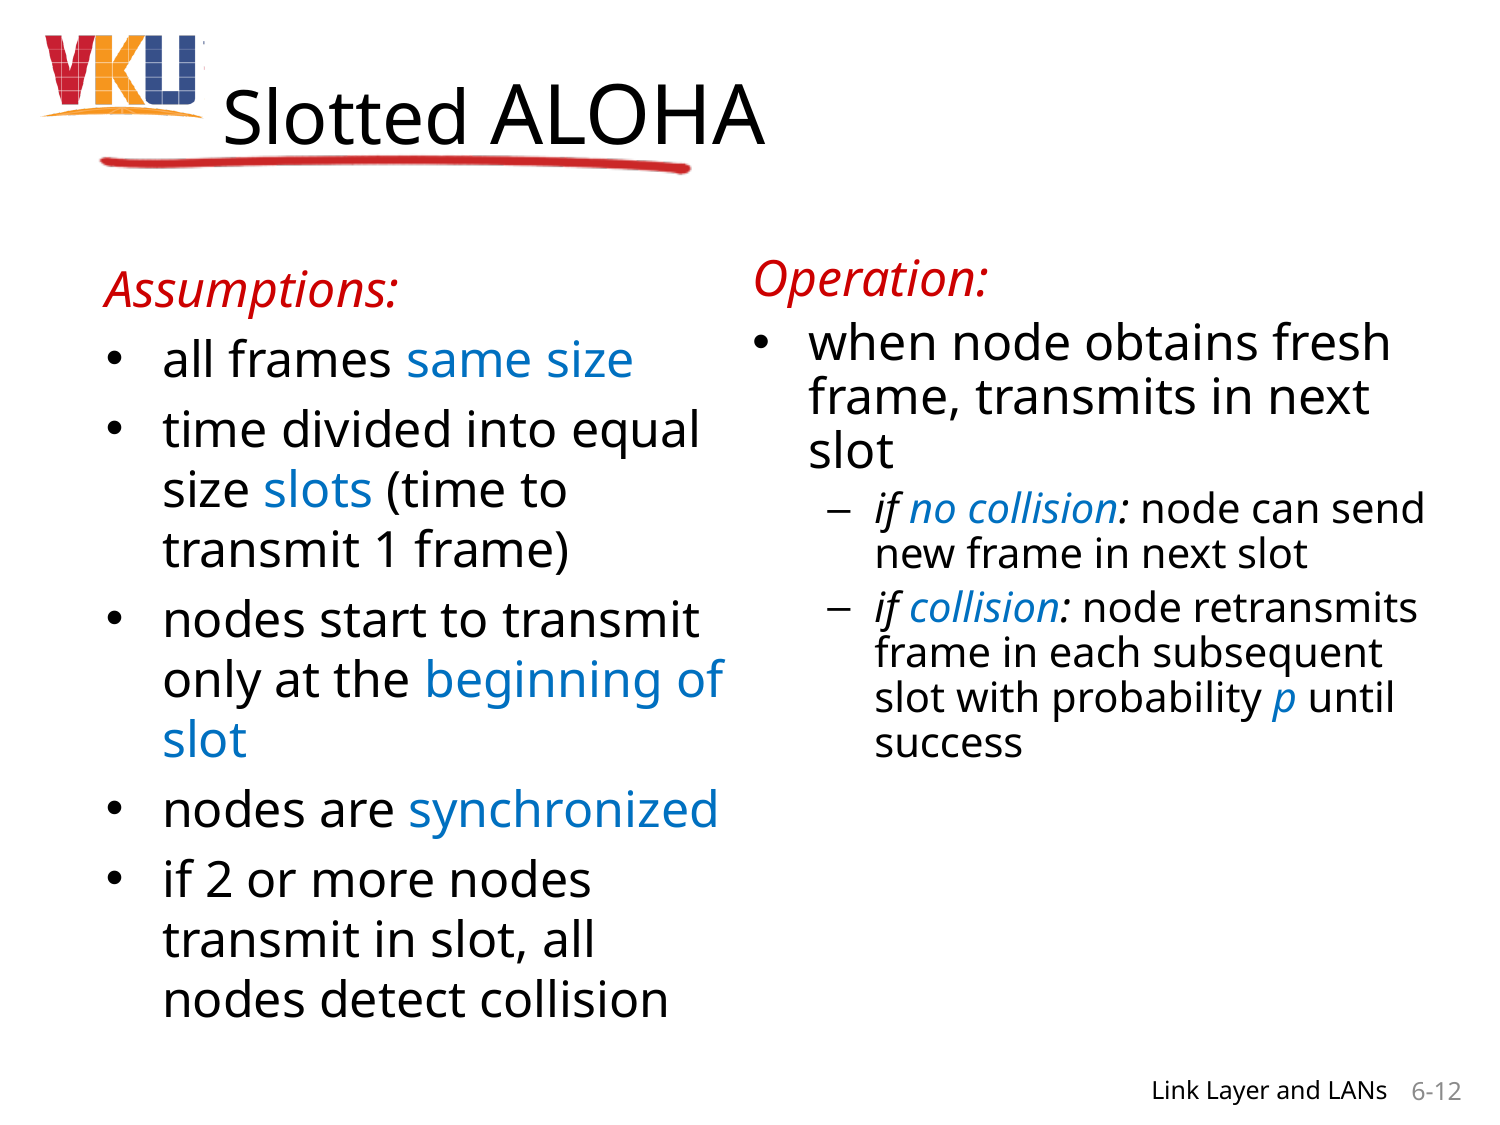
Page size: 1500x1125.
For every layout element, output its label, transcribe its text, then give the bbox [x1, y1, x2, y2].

footer Link Layer and LANs [1045, 1069, 1404, 1110]
title Slotted ALOHA [87, 17, 901, 205]
slide_number 6-12 [1387, 1069, 1478, 1115]
picture [30, 21, 87, 129]
list Operation: when node obtains fresh frame, transmits in next slot if no collision: node can send new frame in next slot if collision: node retransmits frame in each subsequent slot with probability p until success [737, 246, 1449, 1009]
picture [97, 150, 698, 180]
list Assumptions: all frames same size time divided into equal size slots (time to transmit 1 frame) nodes start to transmit only at the beginning of slot nodes are synchronized if 2 or more nodes transmit in slot, all nodes detect collision [90, 249, 746, 1013]
